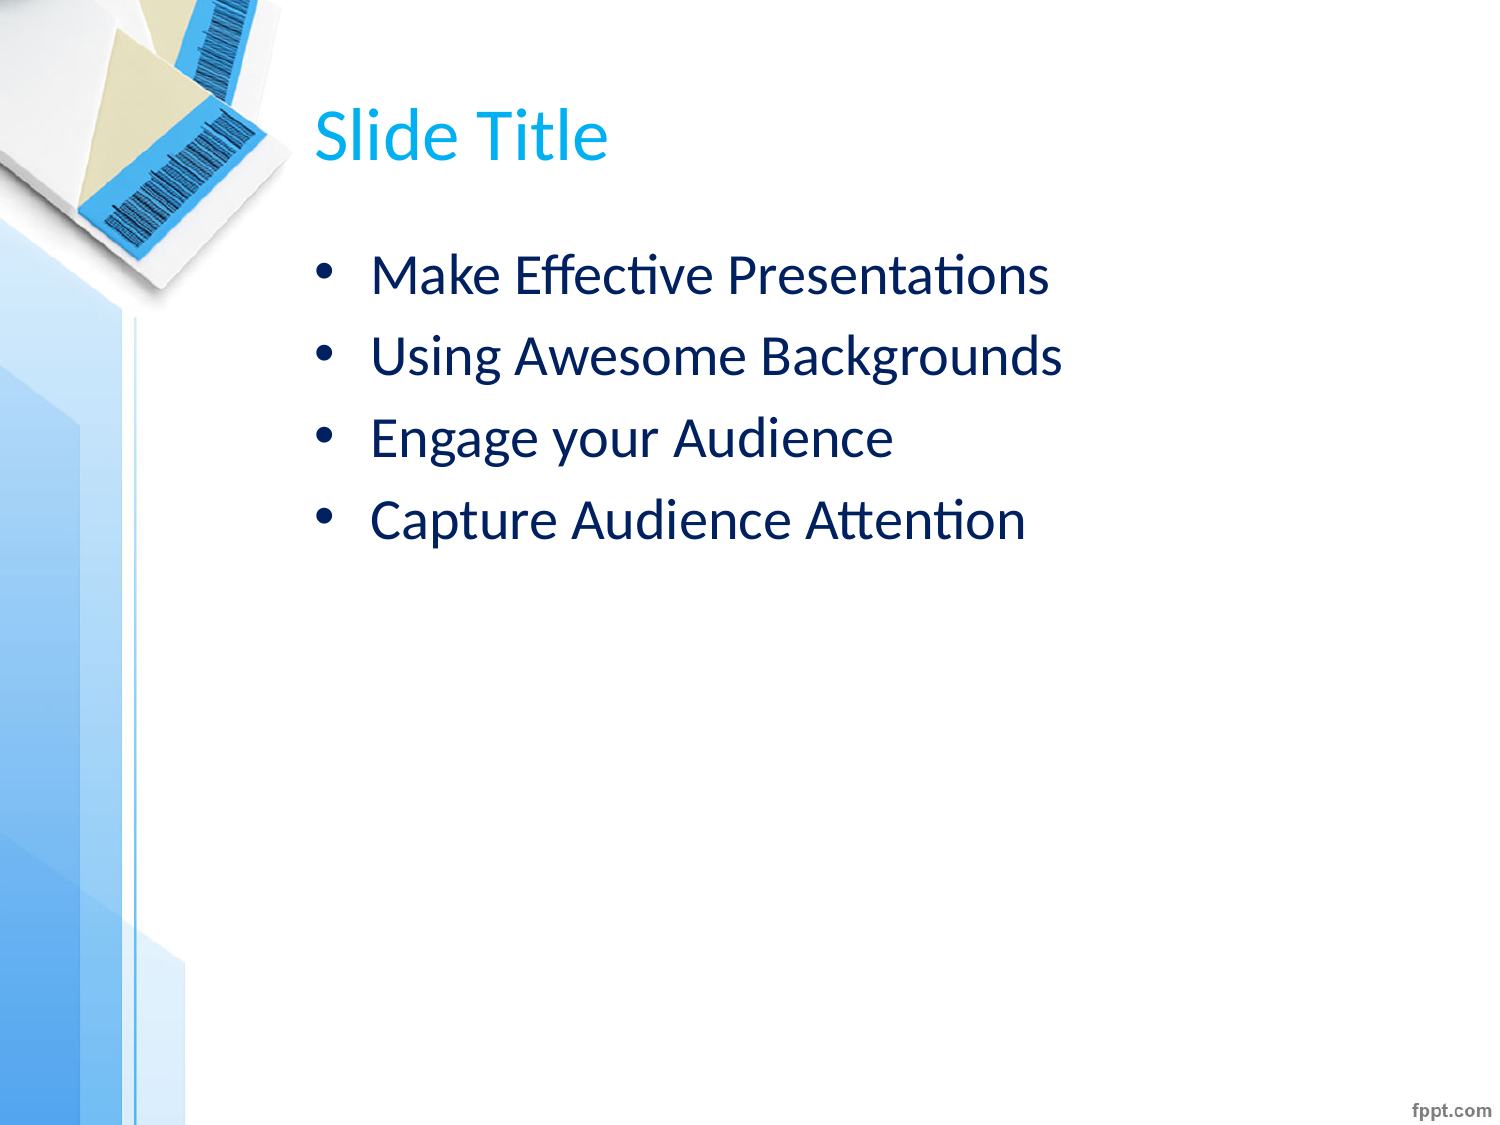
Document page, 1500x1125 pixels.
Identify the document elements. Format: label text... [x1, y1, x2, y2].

list Make Effective Presentations Using Awesome Backgrounds Engage your Audience Capture Audience Attention [299, 228, 1477, 930]
picture [0, 0, 1500, 1125]
title Slide Title [299, 36, 1477, 224]
